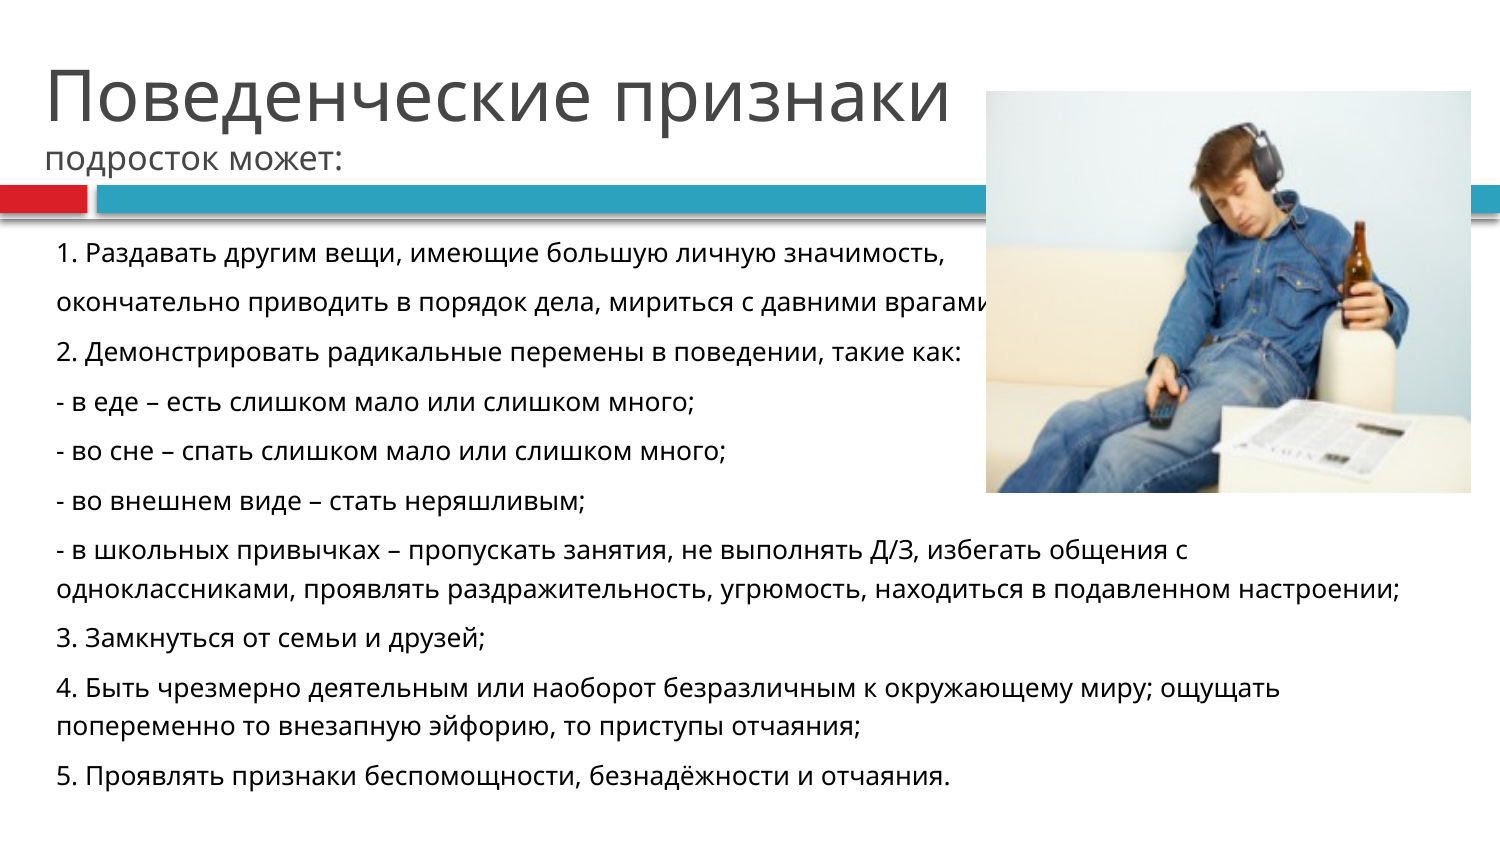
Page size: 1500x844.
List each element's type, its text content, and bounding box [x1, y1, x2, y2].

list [985, 90, 1471, 494]
title Поведенческие признаки подросток может: [29, 19, 987, 185]
list 1. Раздавать другим вещи, имеющие большую личную значимость, окончательно приводить в порядок дела, мириться с давними врагами; 2. Демонстрировать радикальные перемены в поведении, такие как: - в еде – есть слишком мало или слишком много; - во сне – спать слишком мало или слишком много; - во внешнем виде – стать неряшливым; - в школьных привычках – пропускать занятия, не выполнять Д/З, избегать общения с одноклассниками, проявлять раздражительность, угрюмость, находиться в подавленном настроении; 3. Замкнуться от семьи и друзей; 4. Быть чрезмерно деятельным или наоборот безразличным к окружающему миру; ощущать попеременно то внезапную эйфорию, то приступы отчаяния; 5. Проявлять признаки беспомощности, безнадёжности и отчаяния. [41, 221, 1424, 812]
